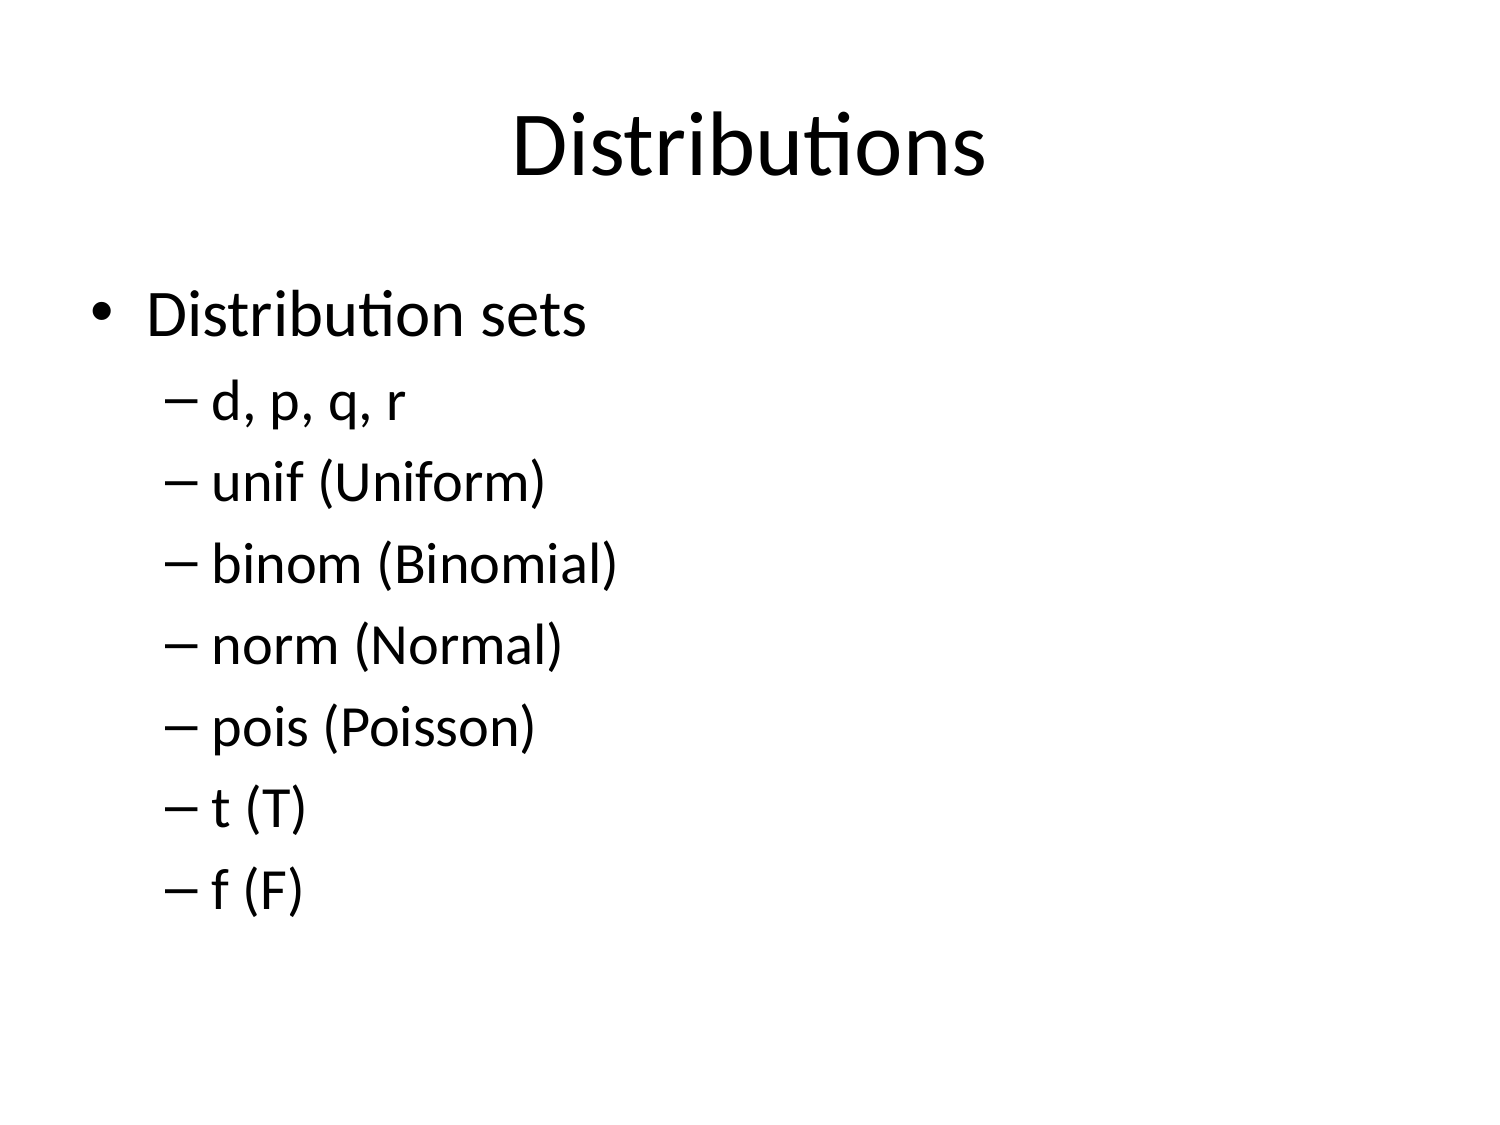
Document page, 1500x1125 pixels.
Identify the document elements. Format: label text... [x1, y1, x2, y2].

list Distribution sets d, p, q, r unif (Uniform) binom (Binomial) norm (Normal) pois (Poisson) t (T) f (F) [75, 262, 1425, 1005]
title Distributions [75, 45, 1425, 233]
